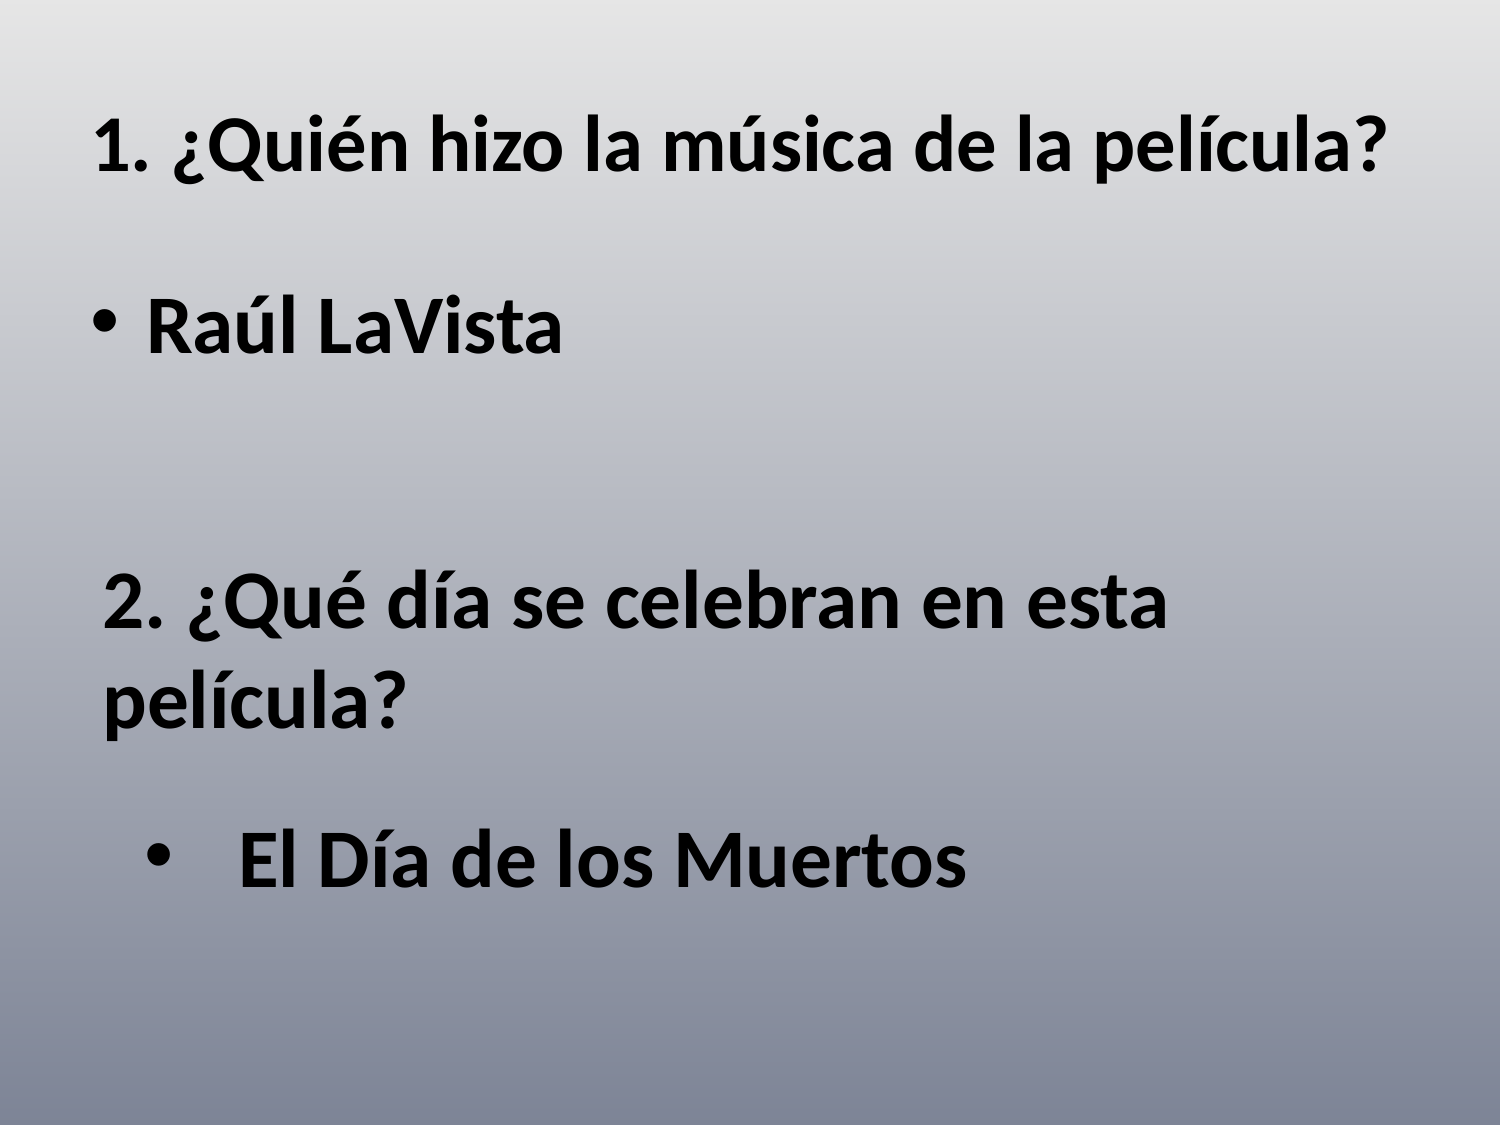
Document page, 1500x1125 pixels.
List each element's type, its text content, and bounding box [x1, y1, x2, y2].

list Raúl LaVista [75, 262, 1425, 475]
title 1. ¿Quién hizo la música de la película? [75, 45, 1425, 233]
text_box 2. ¿Qué día se celebran en esta película? [87, 537, 1425, 753]
text_box El Día de los Muertos [129, 796, 984, 912]
